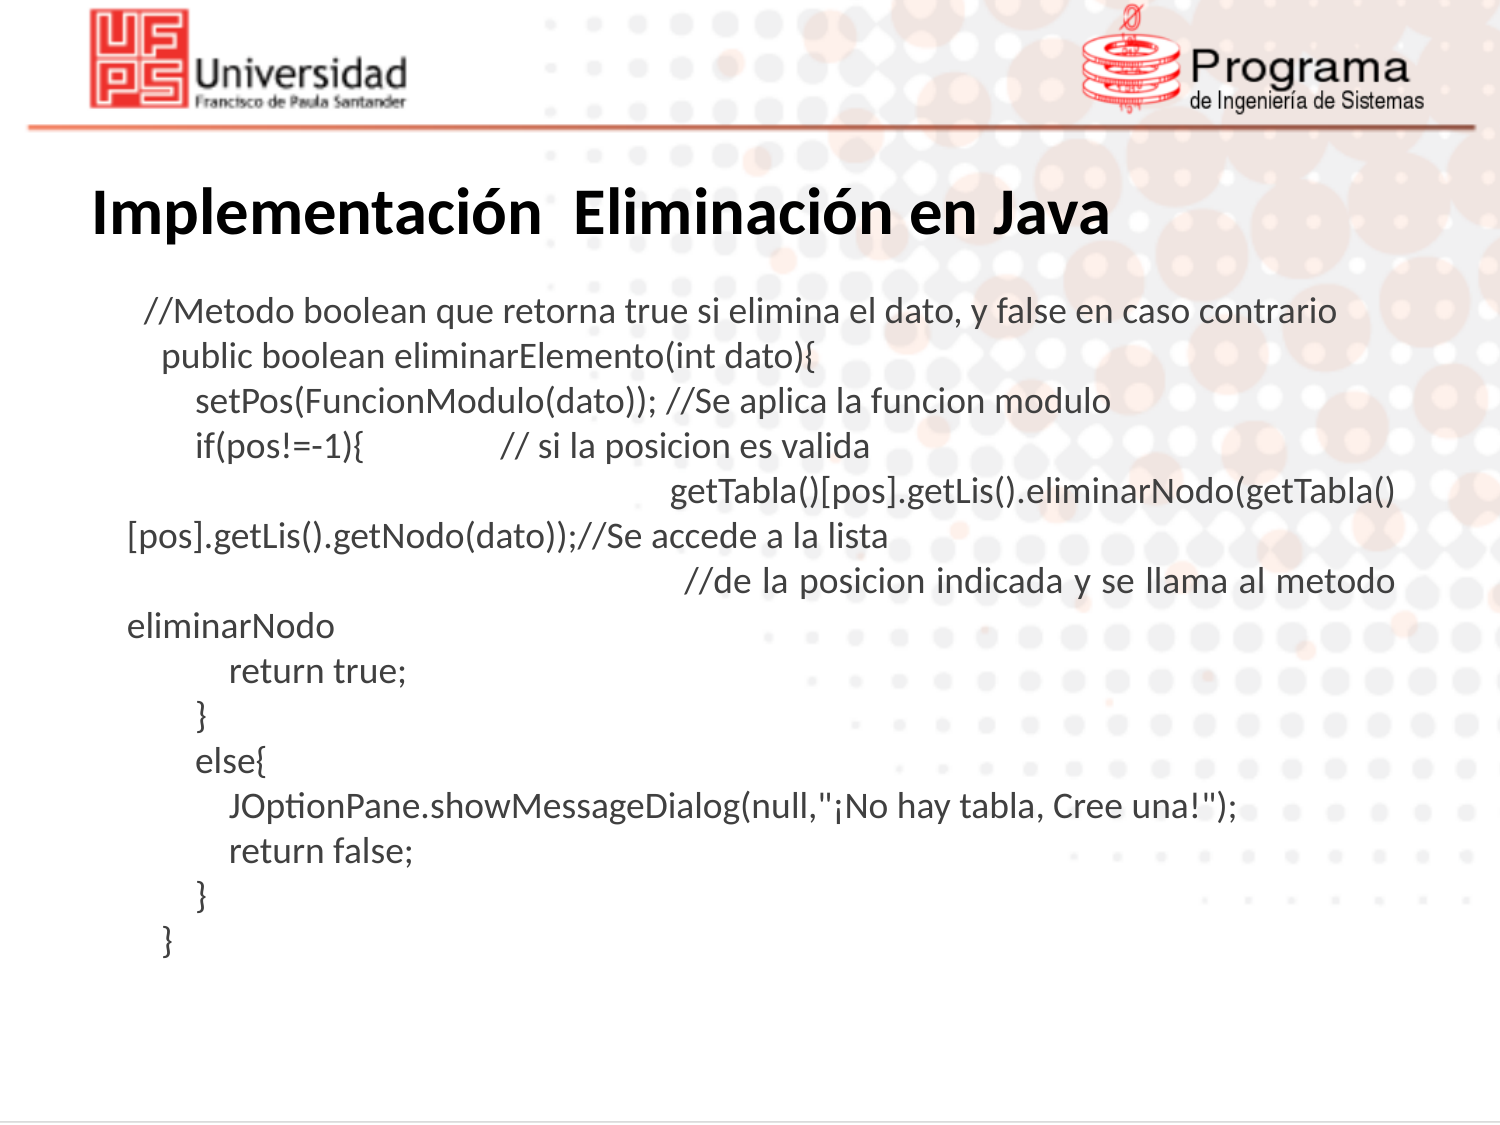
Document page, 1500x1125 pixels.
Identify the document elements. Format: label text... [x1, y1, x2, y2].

text_box Implementación Eliminación en Java [76, 160, 1447, 256]
picture [0, 0, 1500, 1125]
text_box //Metodo boolean que retorna true si elimina el dato, y false en caso contrario public boolean eliminarElemento(int dato){ setPos(FuncionModulo(dato)); //Se aplica la funcion modulo if(pos!=-1){ // si la posicion es valida getTabla()[pos].getLis().eliminarNodo(getTabla()[pos].getLis().getNodo(dato));//Se accede a la lista //de la posicion indicada y se llama al metodo eliminarNodo return true; } else{ JOptionPane.showMessageDialog(null,"¡No hay tabla, Cree una!"); return false; } } [112, 278, 1412, 1071]
text_box [454, 30, 1471, 114]
